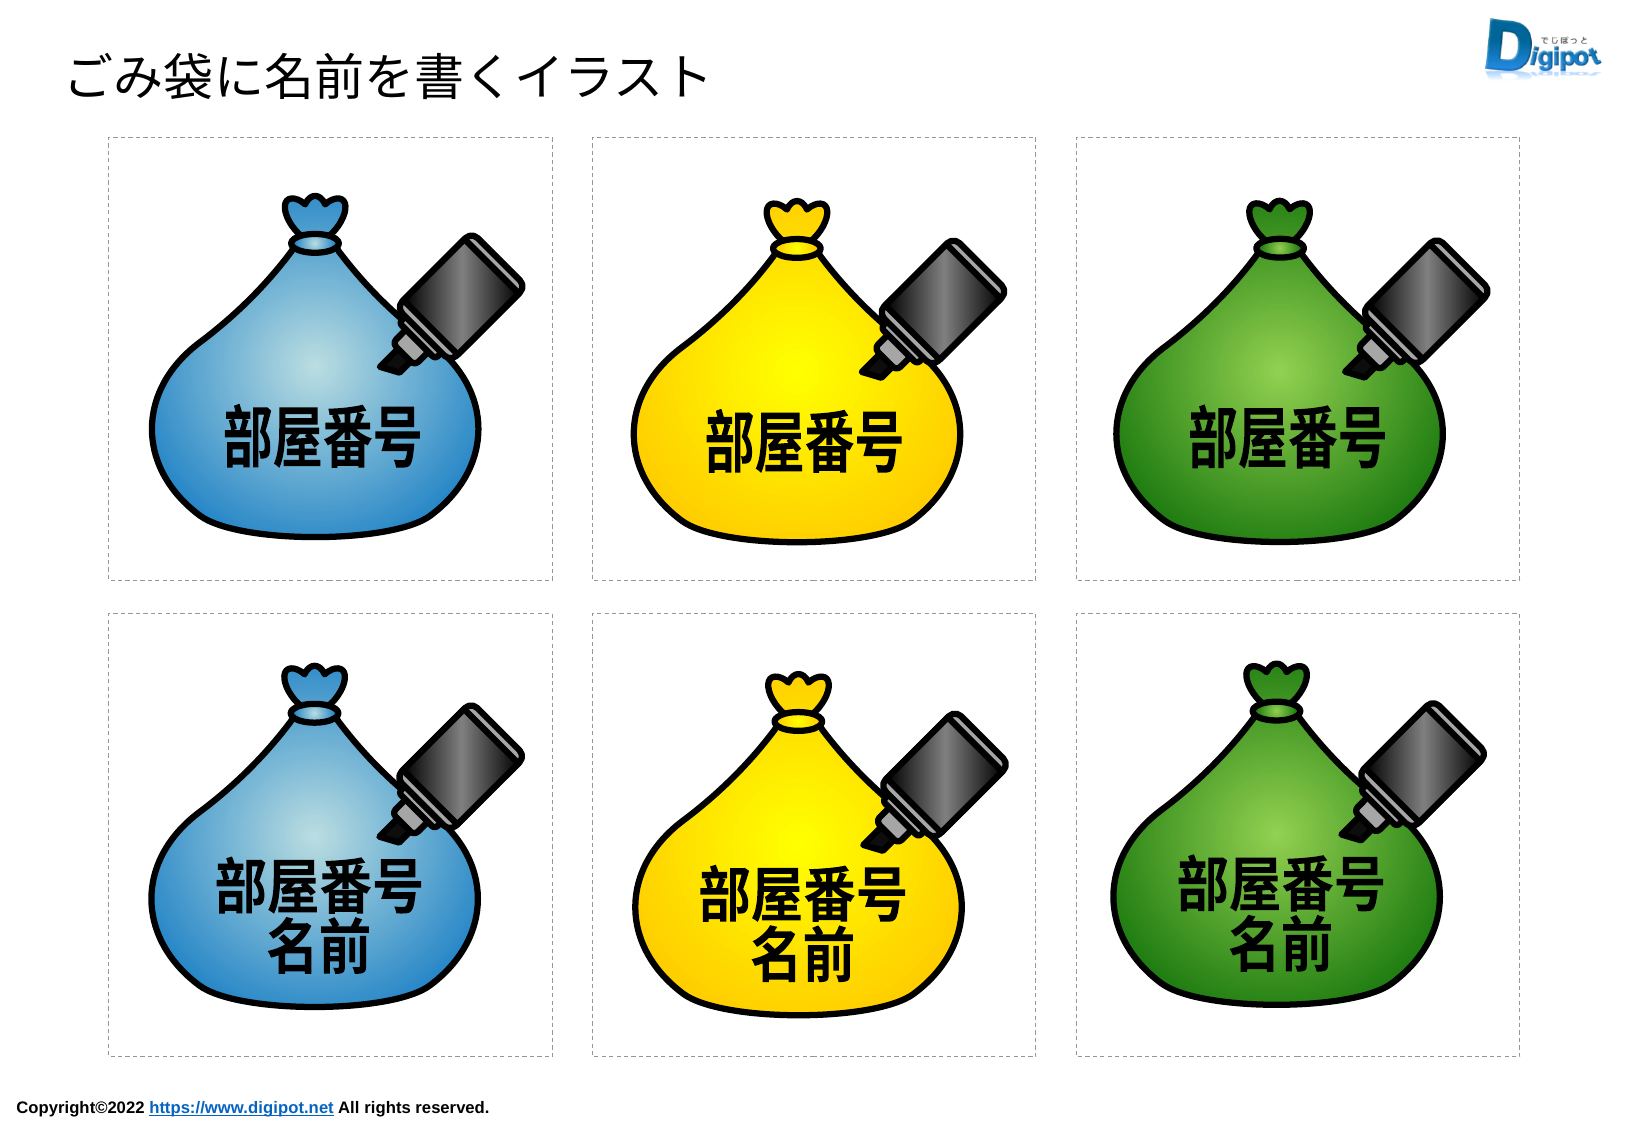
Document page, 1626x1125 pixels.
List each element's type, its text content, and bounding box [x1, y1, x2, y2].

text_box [633, 200, 1005, 543]
picture [1485, 18, 1602, 82]
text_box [1113, 663, 1484, 1005]
text_box ごみ袋に名前を書くイラスト [49, 38, 728, 113]
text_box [151, 195, 523, 538]
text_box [1116, 200, 1488, 542]
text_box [151, 665, 522, 1007]
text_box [635, 674, 1006, 1016]
